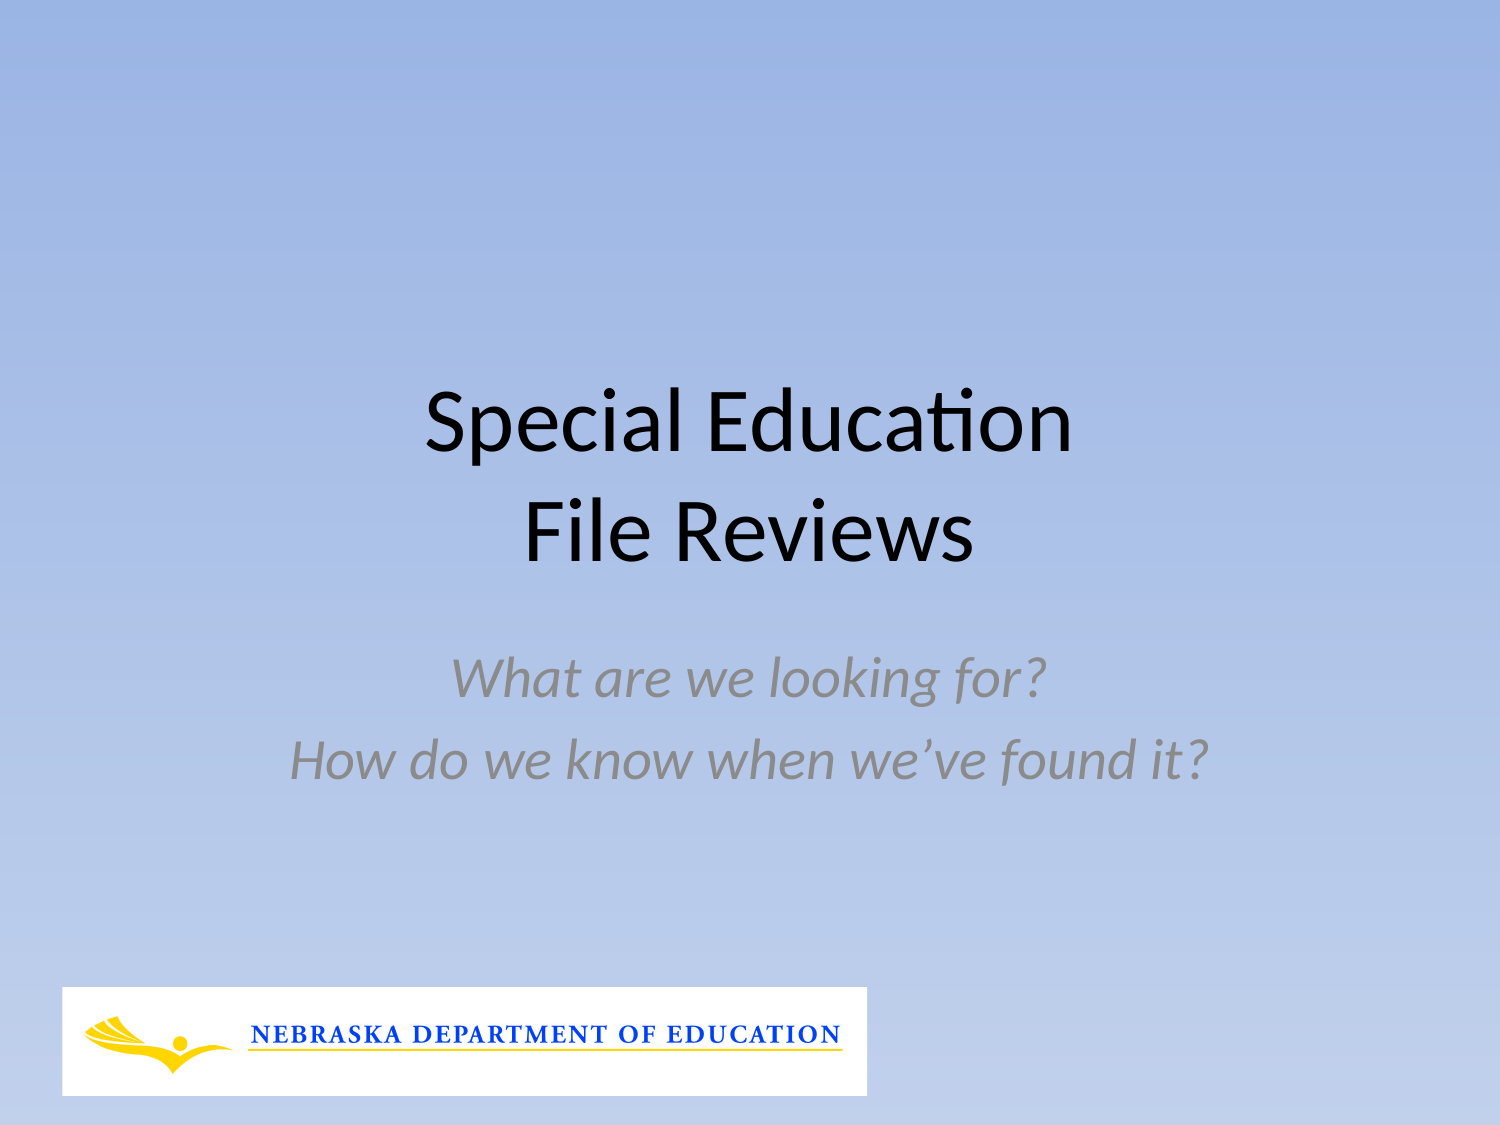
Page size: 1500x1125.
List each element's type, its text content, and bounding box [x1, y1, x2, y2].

picture [62, 987, 868, 1096]
subtitle What are we looking for? How do we know when we’ve found it? [225, 549, 1275, 838]
title Special Education File Reviews [112, 349, 1388, 591]
